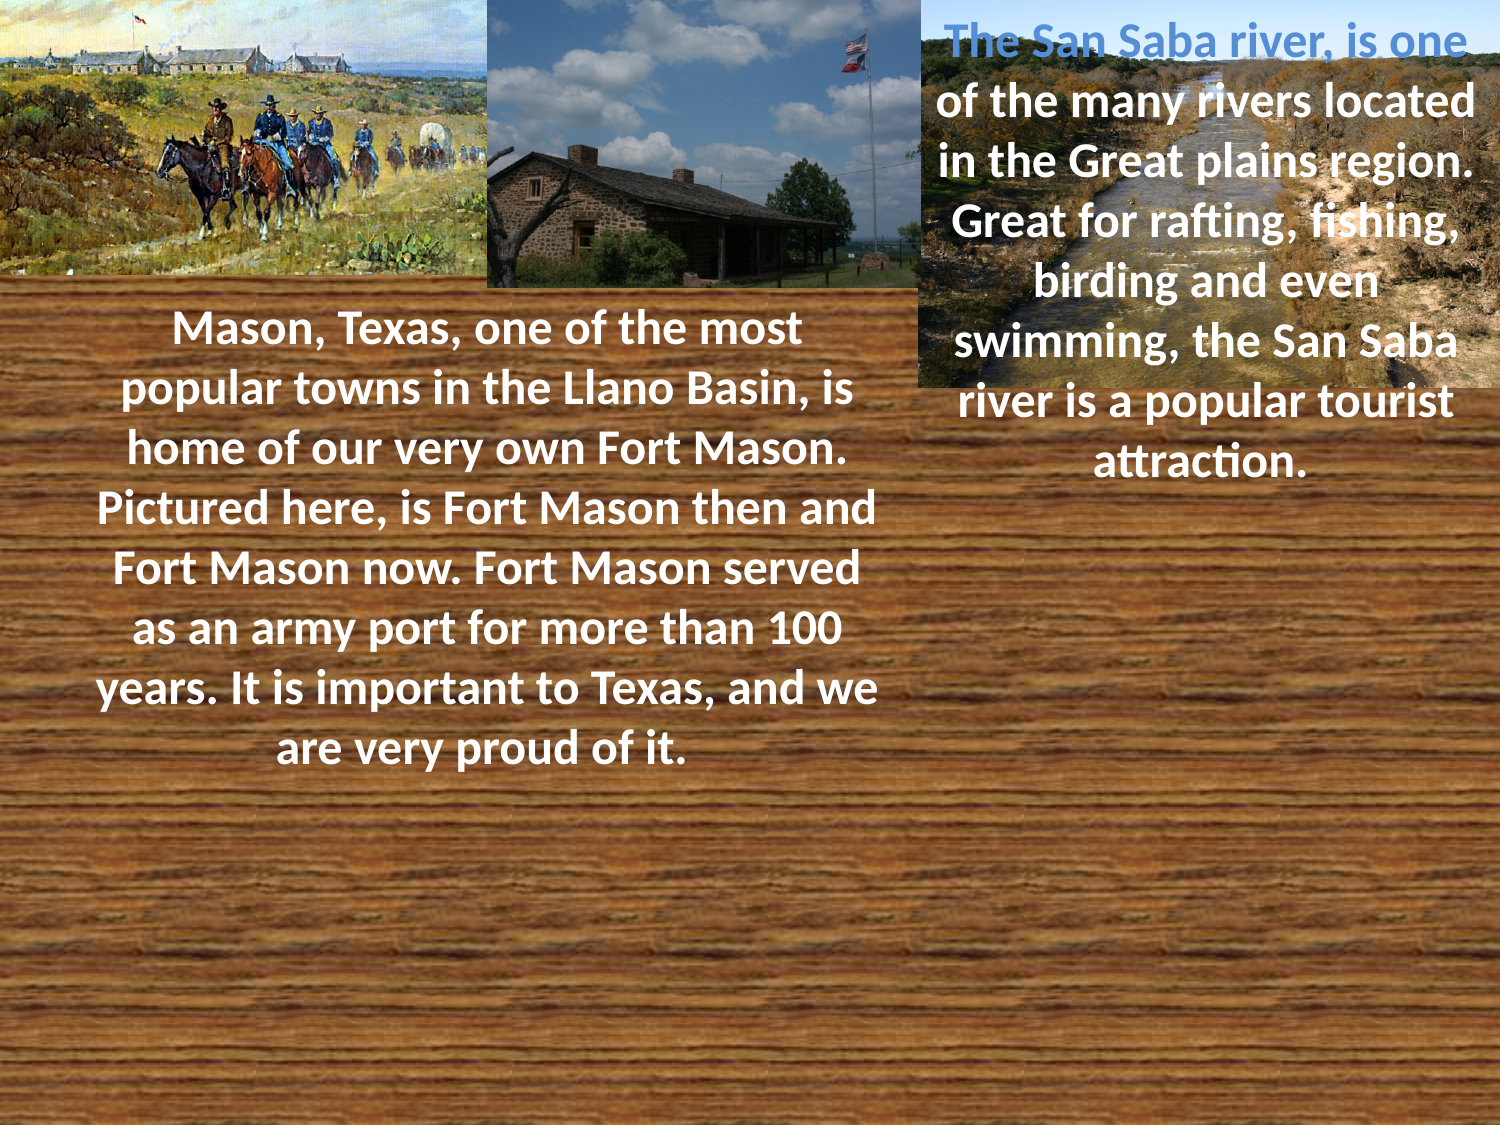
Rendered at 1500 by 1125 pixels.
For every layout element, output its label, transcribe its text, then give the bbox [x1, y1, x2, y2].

picture [0, 0, 1500, 1125]
text_box The San Saba river, is one of the many rivers located in the Great plains region. Great for rafting, fishing, birding and even swimming, the San Saba river is a popular tourist attraction. [912, 299, 1500, 495]
text_box Mason, Texas, one of the most popular towns in the Llano Basin, is home of our very own Fort Mason. Pictured here, is Fort Mason then and Fort Mason now. Fort Mason served as an army port for more than 100 years. It is important to Texas, and we are very proud of it. [74, 287, 900, 783]
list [918, 0, 1500, 388]
